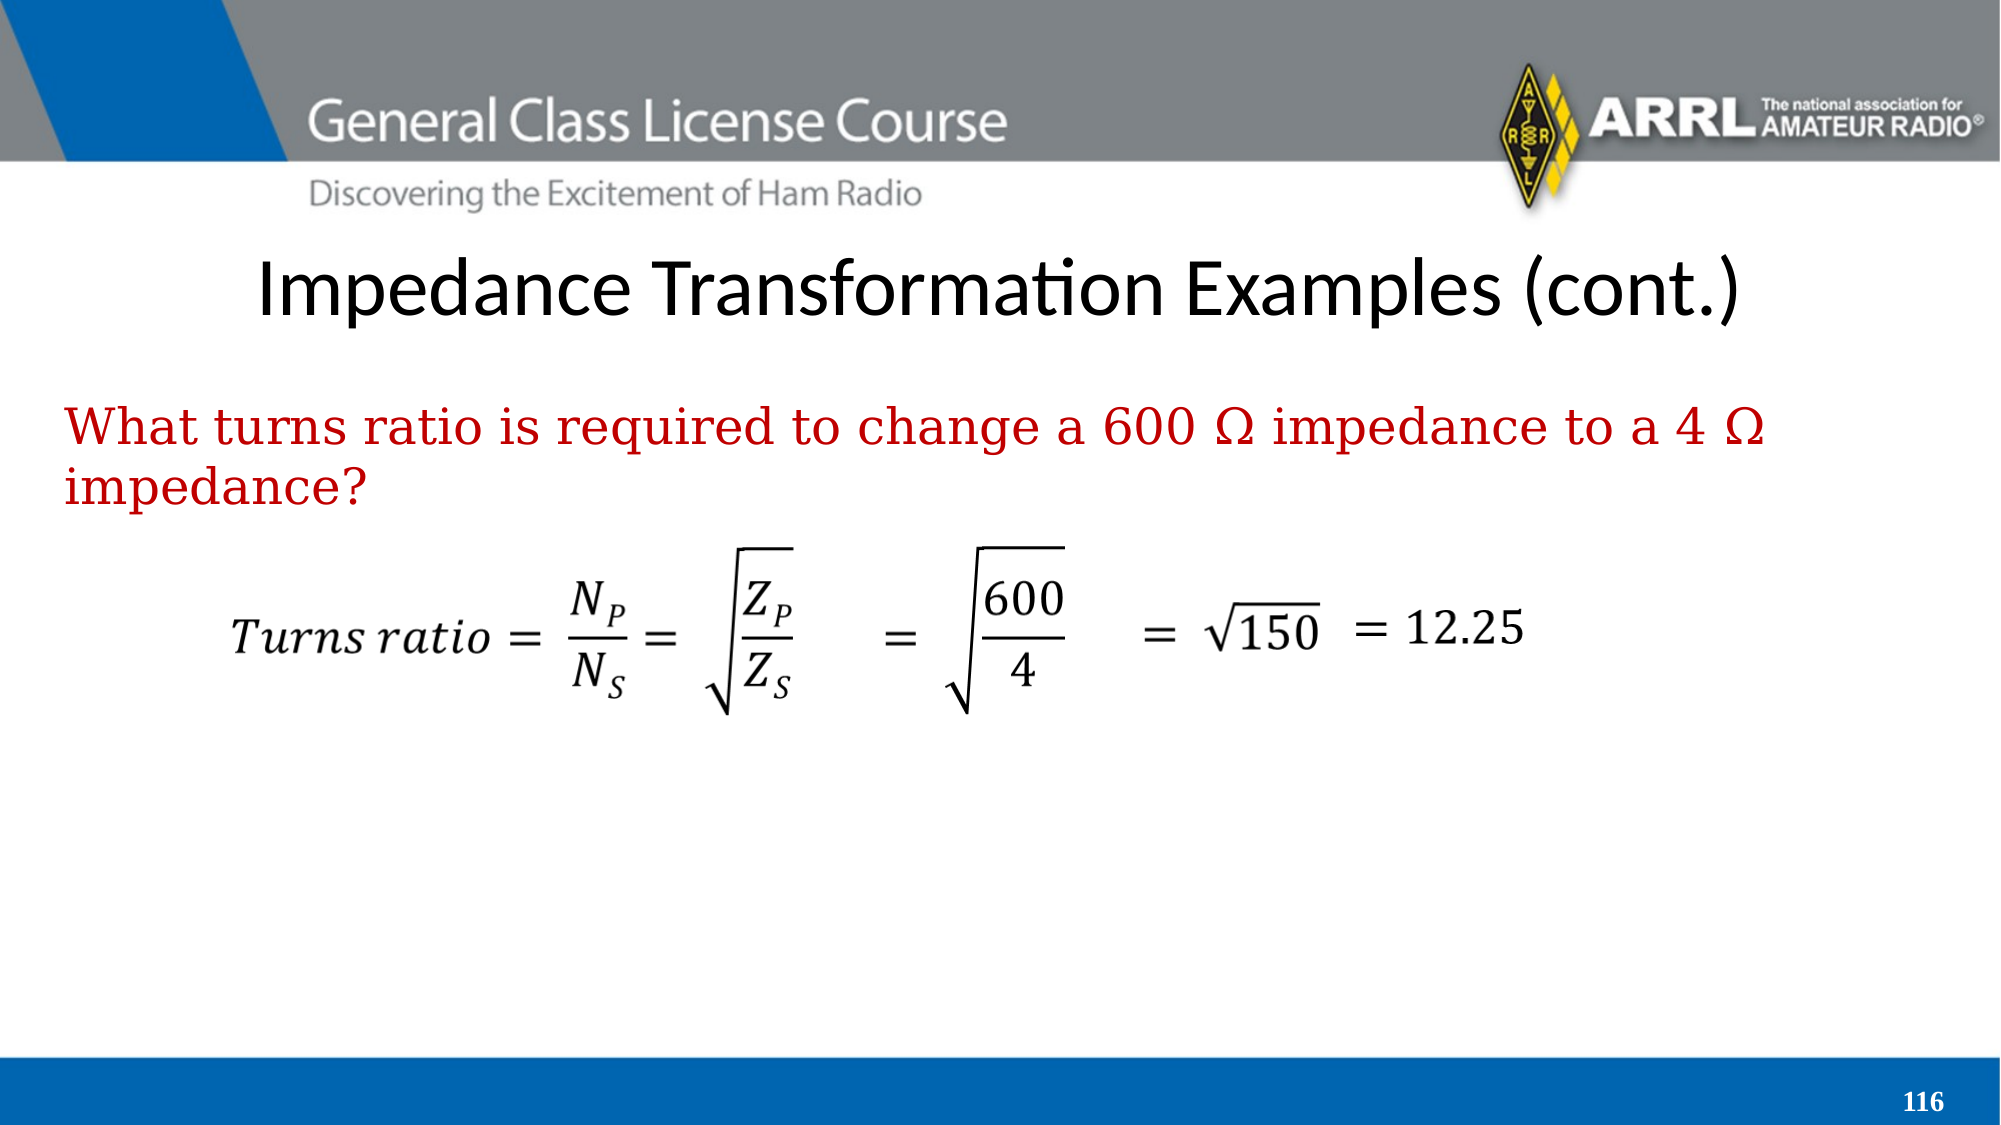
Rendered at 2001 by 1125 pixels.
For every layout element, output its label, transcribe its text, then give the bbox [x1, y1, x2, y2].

title Impedance Transformation Examples (cont.) [99, 224, 1900, 413]
text_box What turns ratio is required to change a 600 Ω impedance to a 4 Ω impedance? [49, 387, 1850, 523]
text_box [212, 536, 813, 716]
text_box [1134, 591, 1327, 661]
text_box [1345, 595, 1532, 656]
text_box [875, 536, 1073, 716]
picture [0, 0, 2001, 1125]
